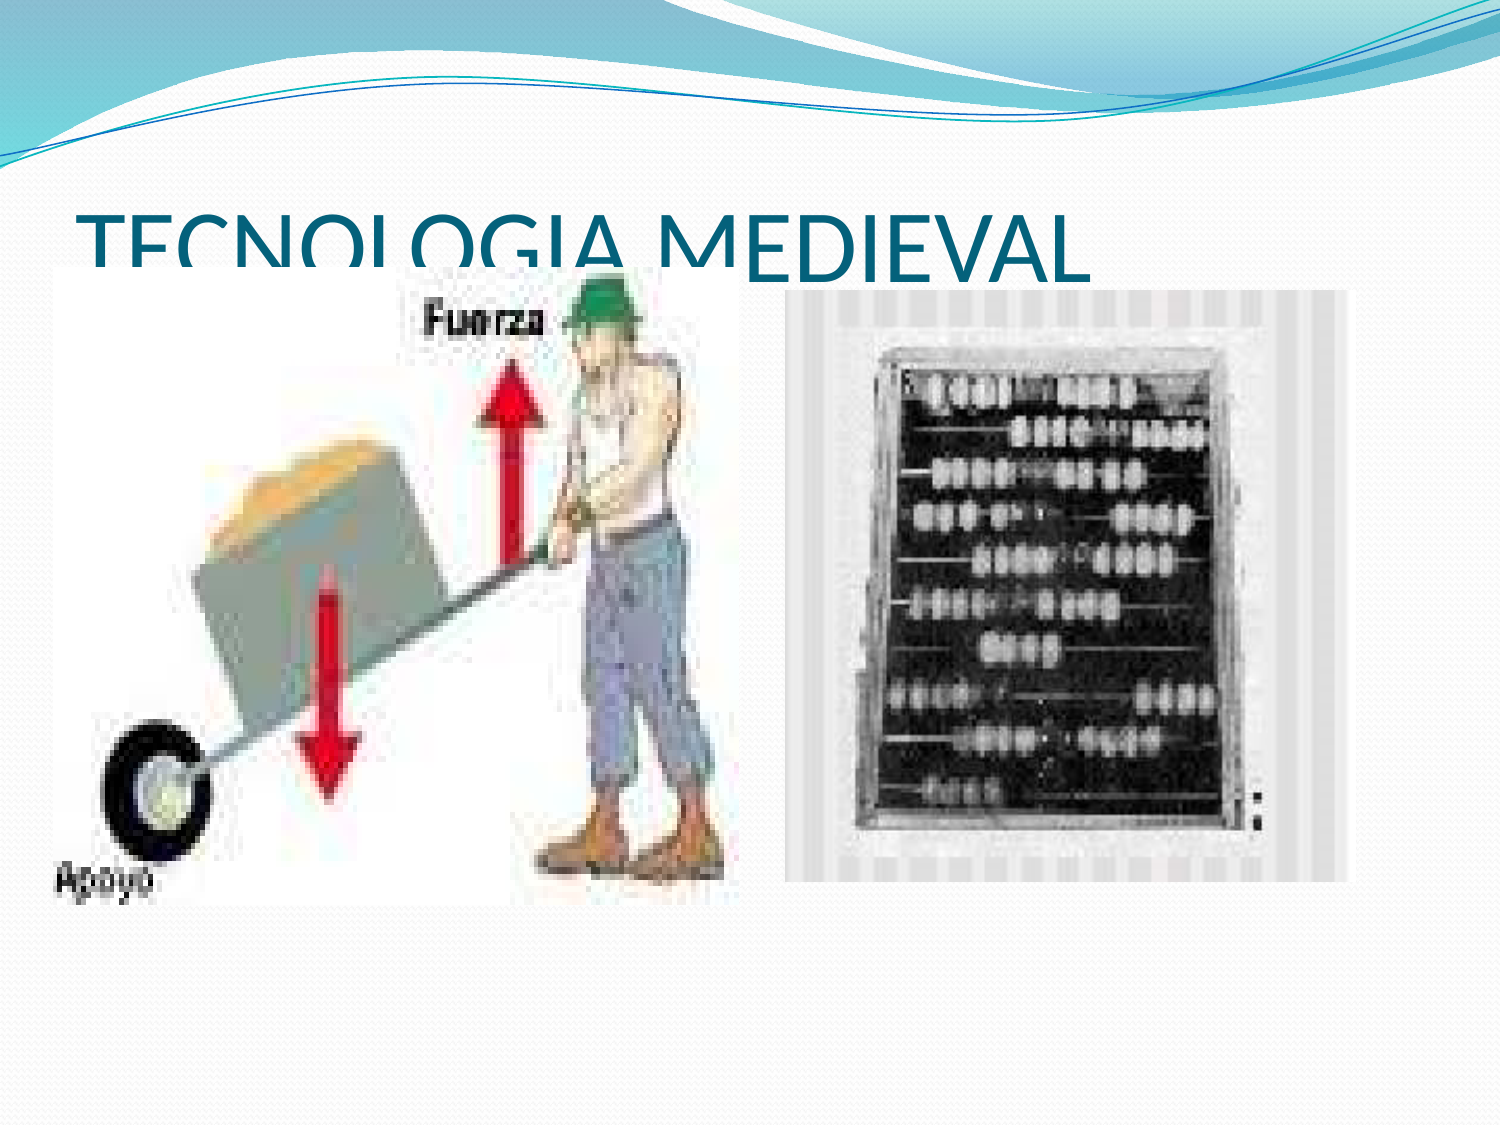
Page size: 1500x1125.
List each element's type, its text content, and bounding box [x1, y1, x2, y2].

picture [785, 290, 1356, 882]
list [52, 266, 739, 906]
title TECNOLOGIA MEDIEVAL [75, 115, 1425, 303]
